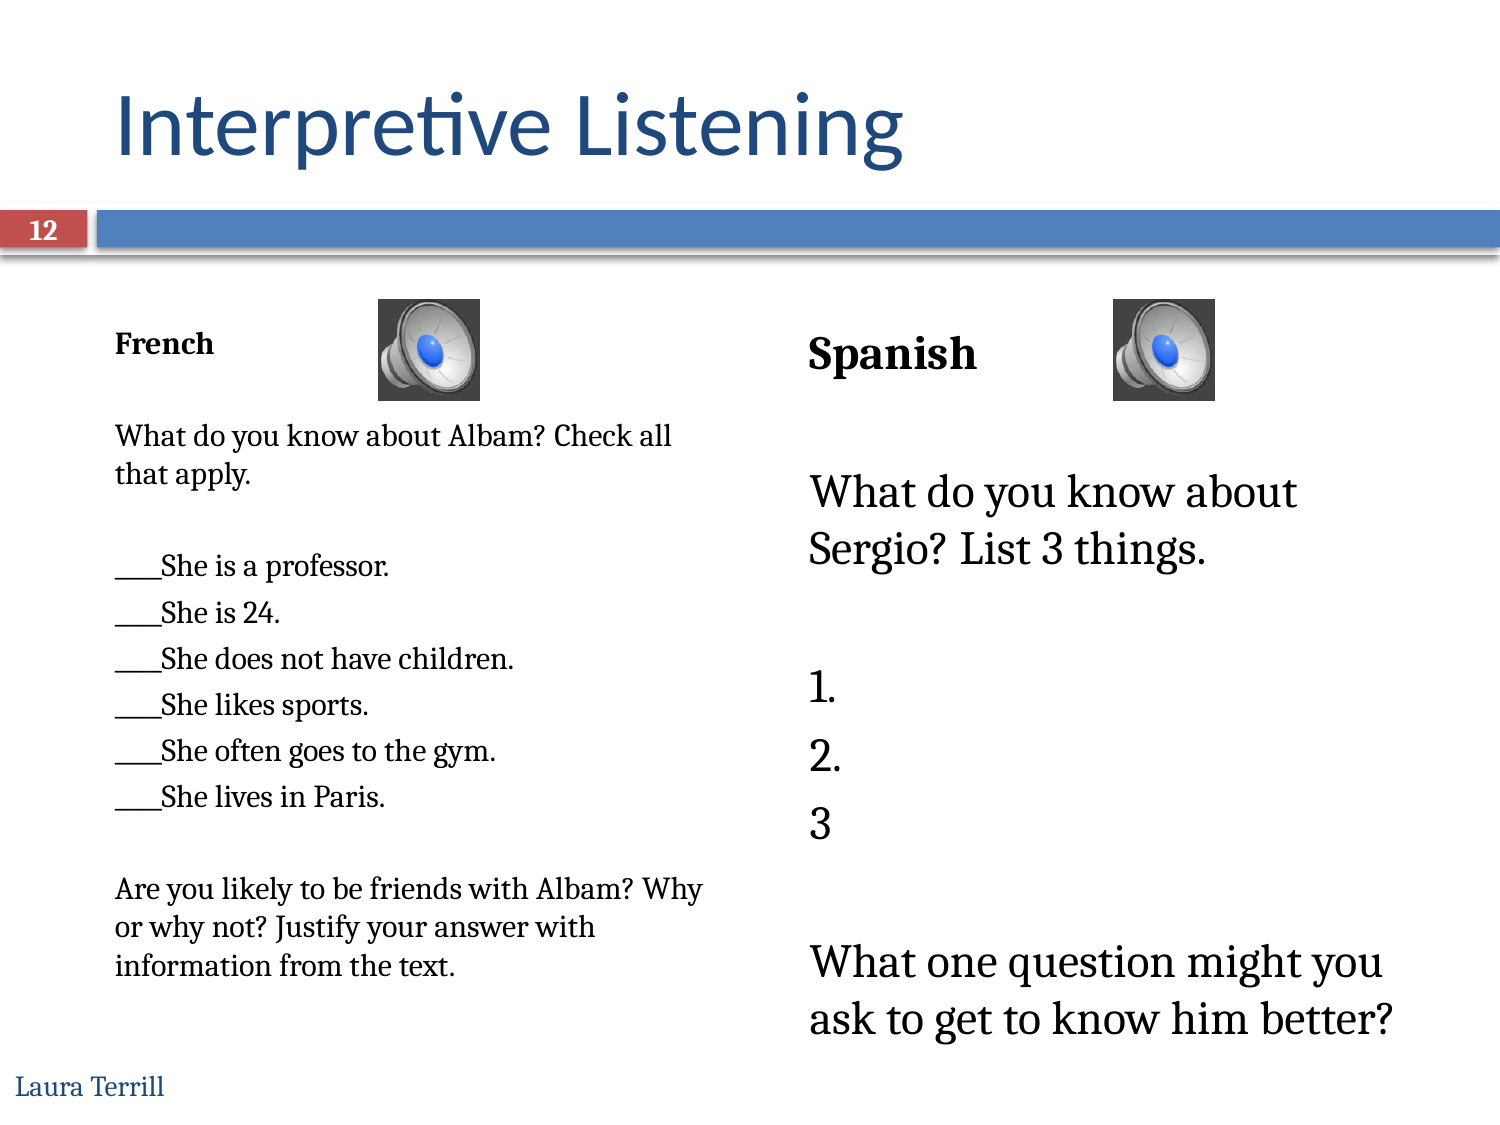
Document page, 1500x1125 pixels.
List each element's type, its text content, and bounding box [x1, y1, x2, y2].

picture [1111, 297, 1216, 402]
footer Laura Terrill [0, 1054, 890, 1115]
slide_number 12 [0, 208, 88, 249]
list Spanish What do you know about Sergio? List 3 things. 1. 2. 3 What one question might you ask to get to know him better? [794, 314, 1433, 1065]
title Interpretive Listening [99, 37, 1438, 200]
picture [376, 297, 481, 402]
list French What do you know about Albam? Check all that apply. ____She is a professor. ____She is 24. ____She does not have children. ____She likes sports. ____She often goes to the gym. ____She lives in Paris. Are you likely to be friends with Albam? Why or why not? Justify your answer with information from the text. [99, 314, 738, 996]
